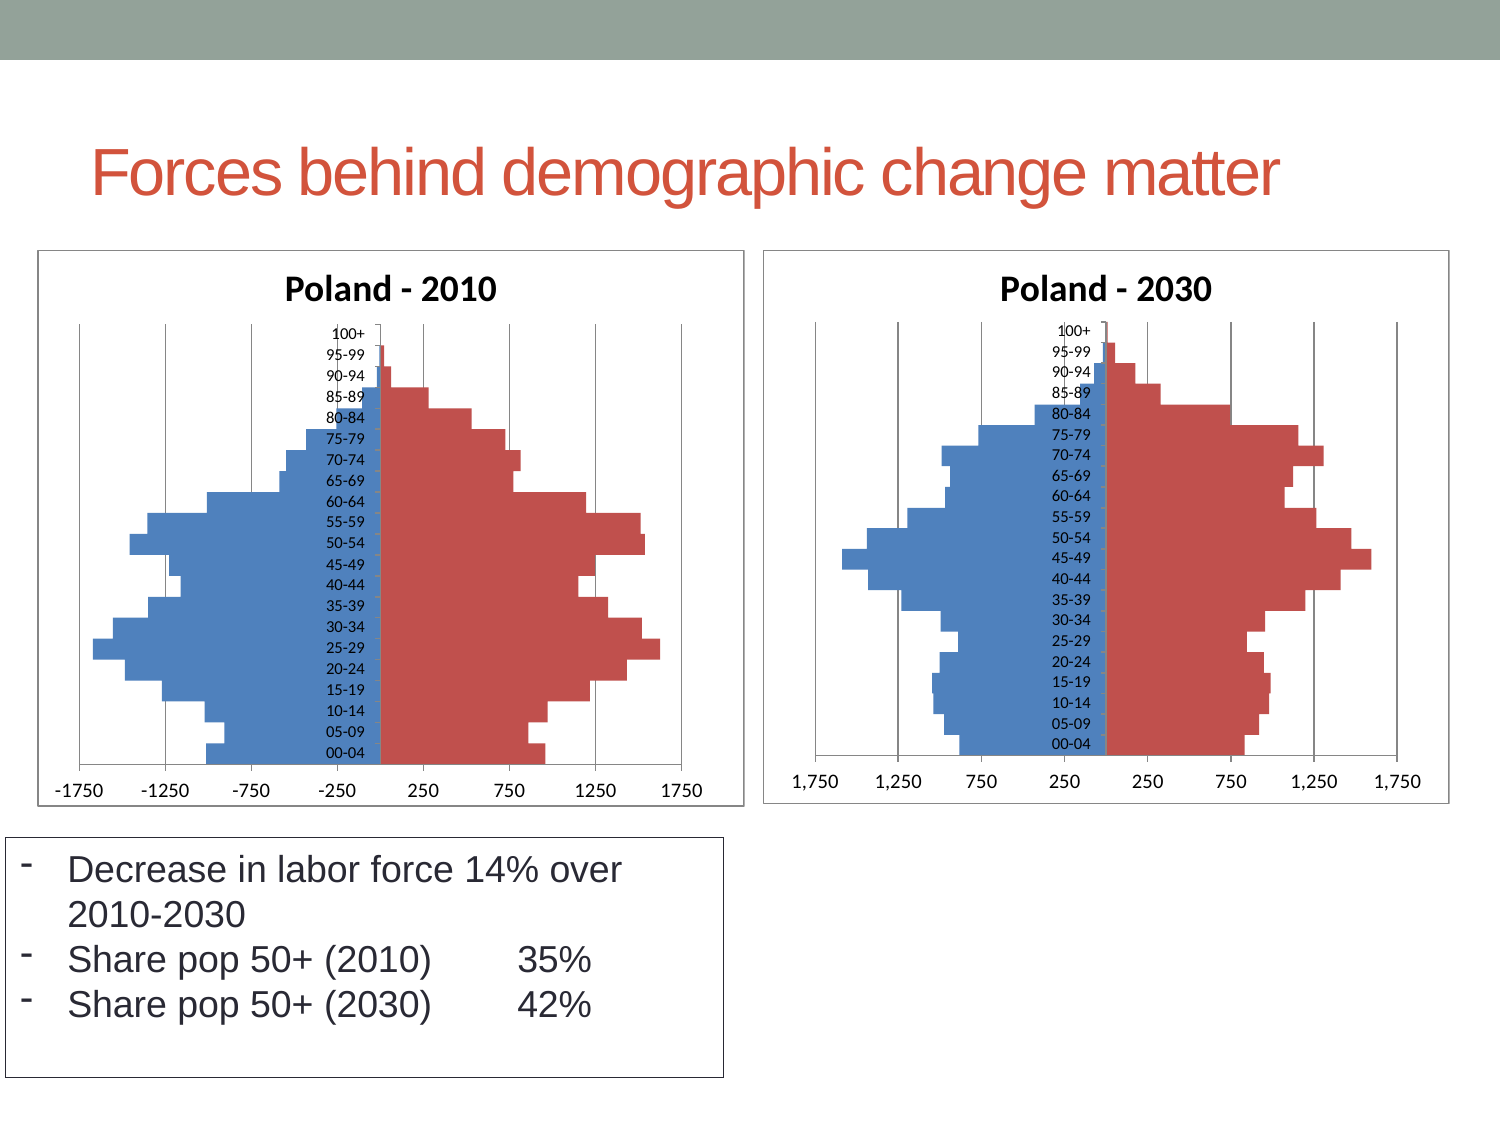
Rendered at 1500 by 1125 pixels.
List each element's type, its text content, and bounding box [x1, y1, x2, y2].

text_box Decrease in labor force 14% over 2010-2030 Share pop 50+ (2010) 35% Share pop 50+ (2030) 42% [5, 837, 724, 1078]
picture [36, 249, 745, 807]
picture [762, 249, 1450, 805]
title Forces behind demographic change matter [75, 87, 1425, 250]
